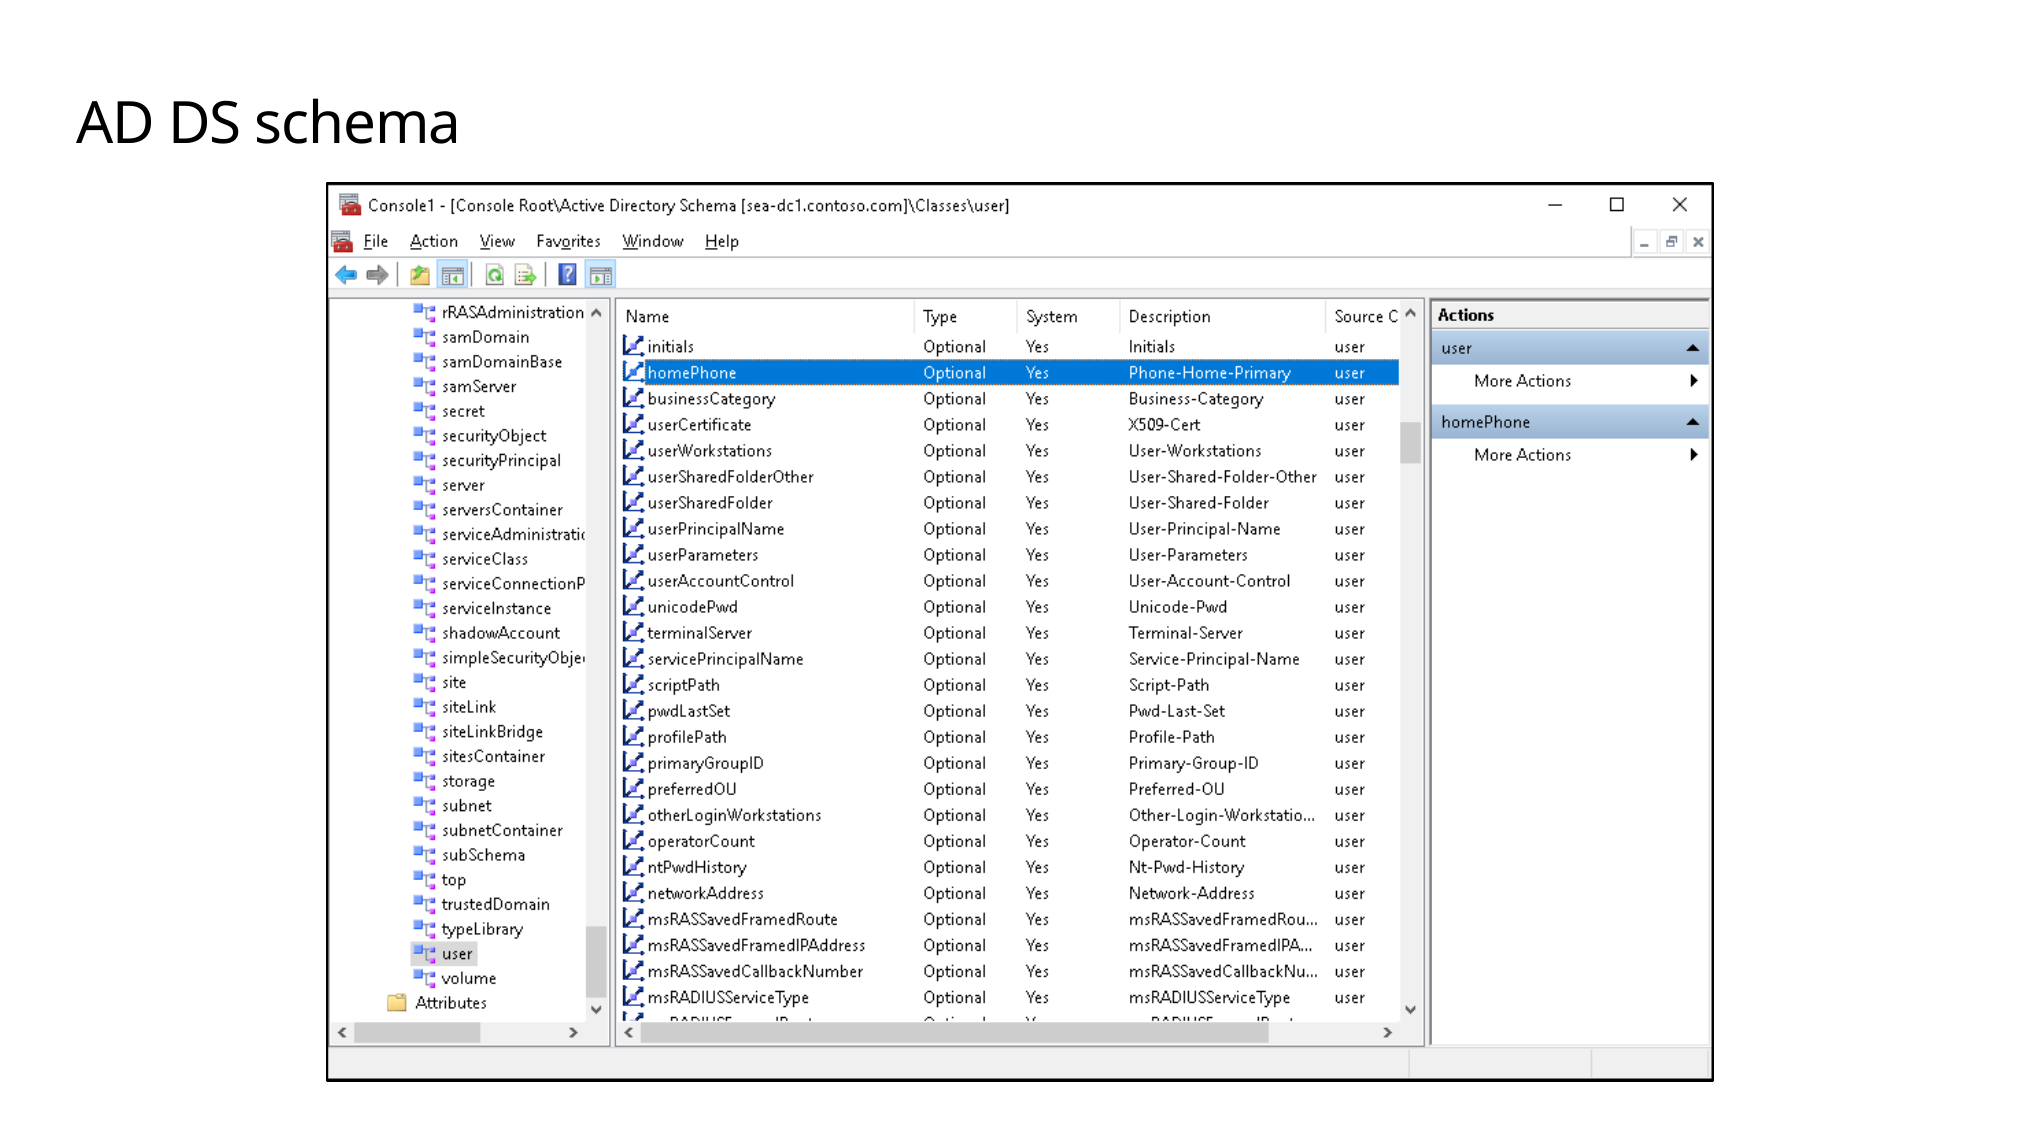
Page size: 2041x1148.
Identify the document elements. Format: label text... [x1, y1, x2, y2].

picture [327, 183, 1713, 1080]
title AD DS schema [76, 93, 1968, 161]
